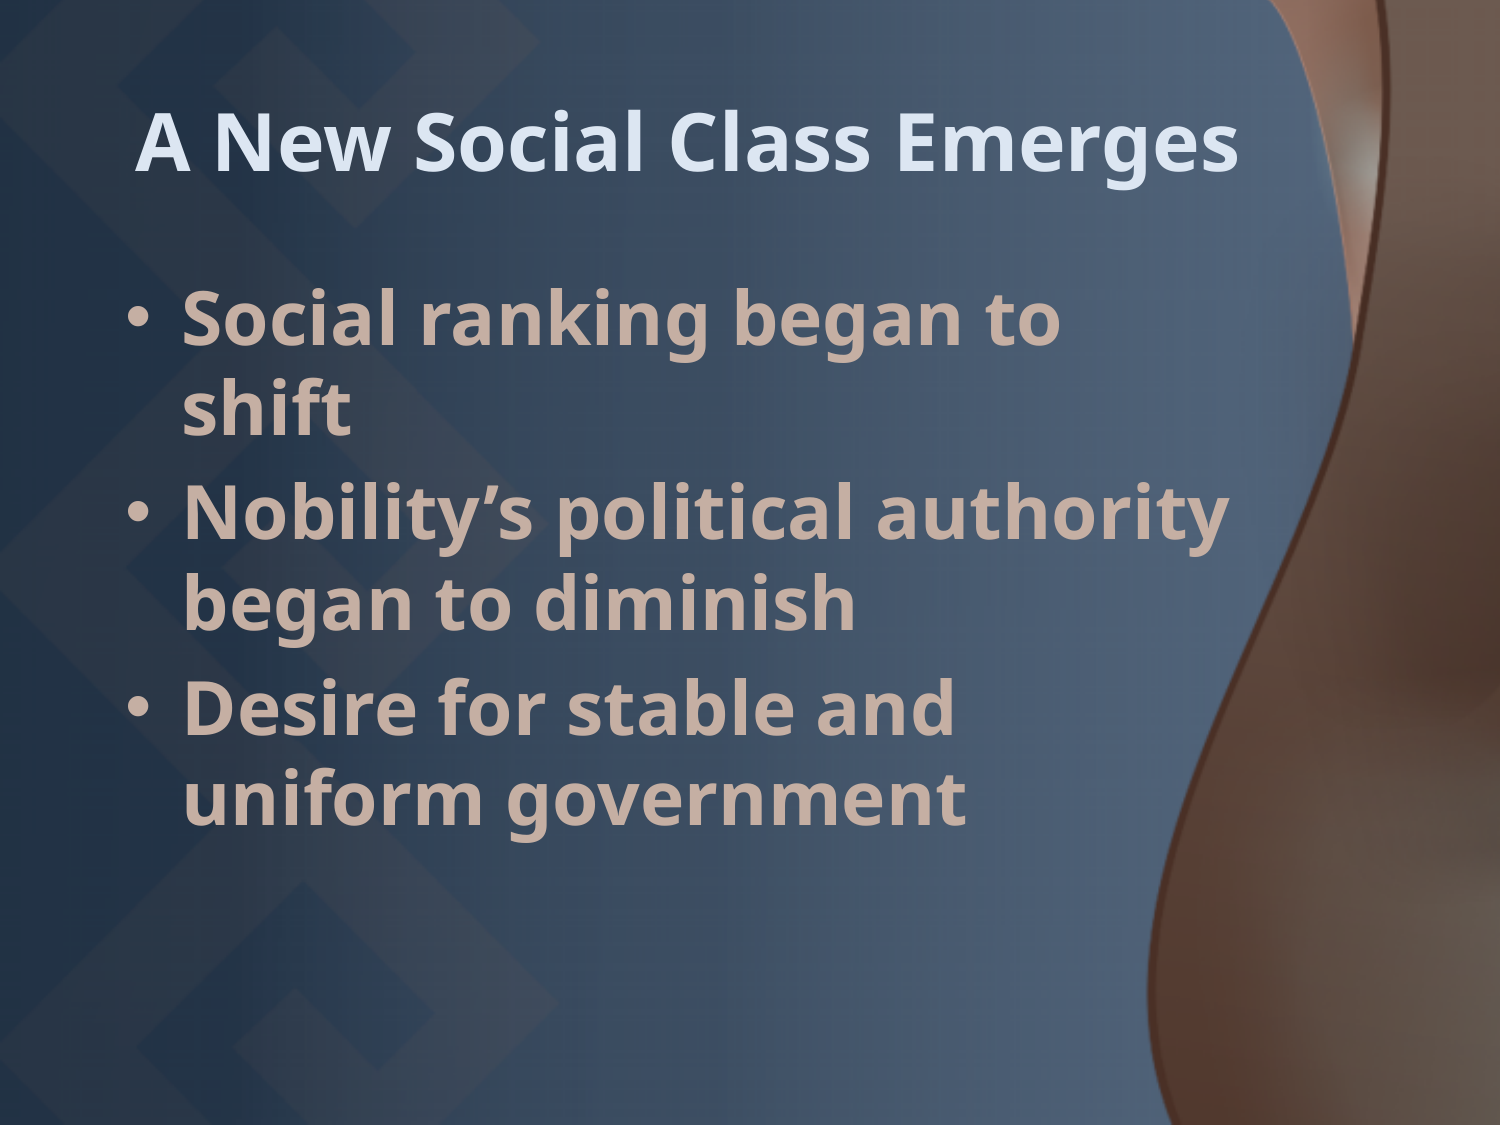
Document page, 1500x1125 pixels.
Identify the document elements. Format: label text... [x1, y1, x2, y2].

picture [0, 0, 1500, 1125]
title A New Social Class Emerges [75, 45, 1303, 233]
list Social ranking began to shift Nobility’s political authority began to diminish Desire for stable and uniform government [110, 262, 1263, 1090]
